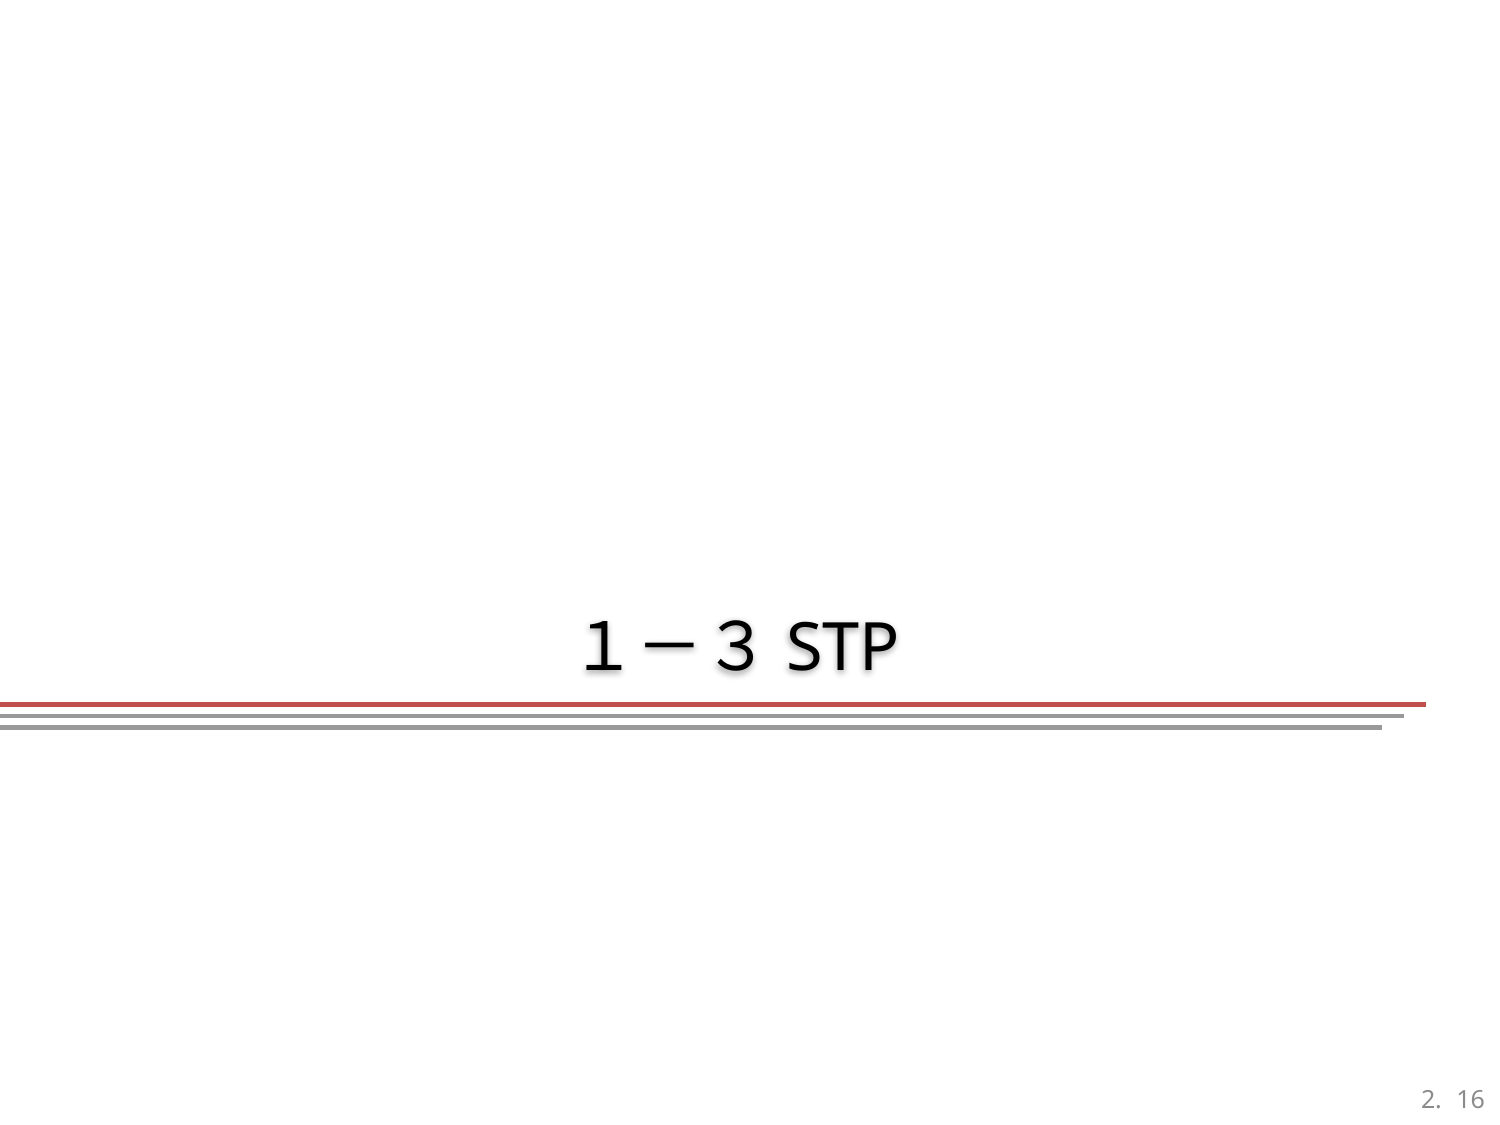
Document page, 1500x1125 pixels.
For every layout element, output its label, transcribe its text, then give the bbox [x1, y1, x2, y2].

slide_number 15 [1381, 1065, 1500, 1125]
text_box １－３STP [18, 596, 1452, 692]
